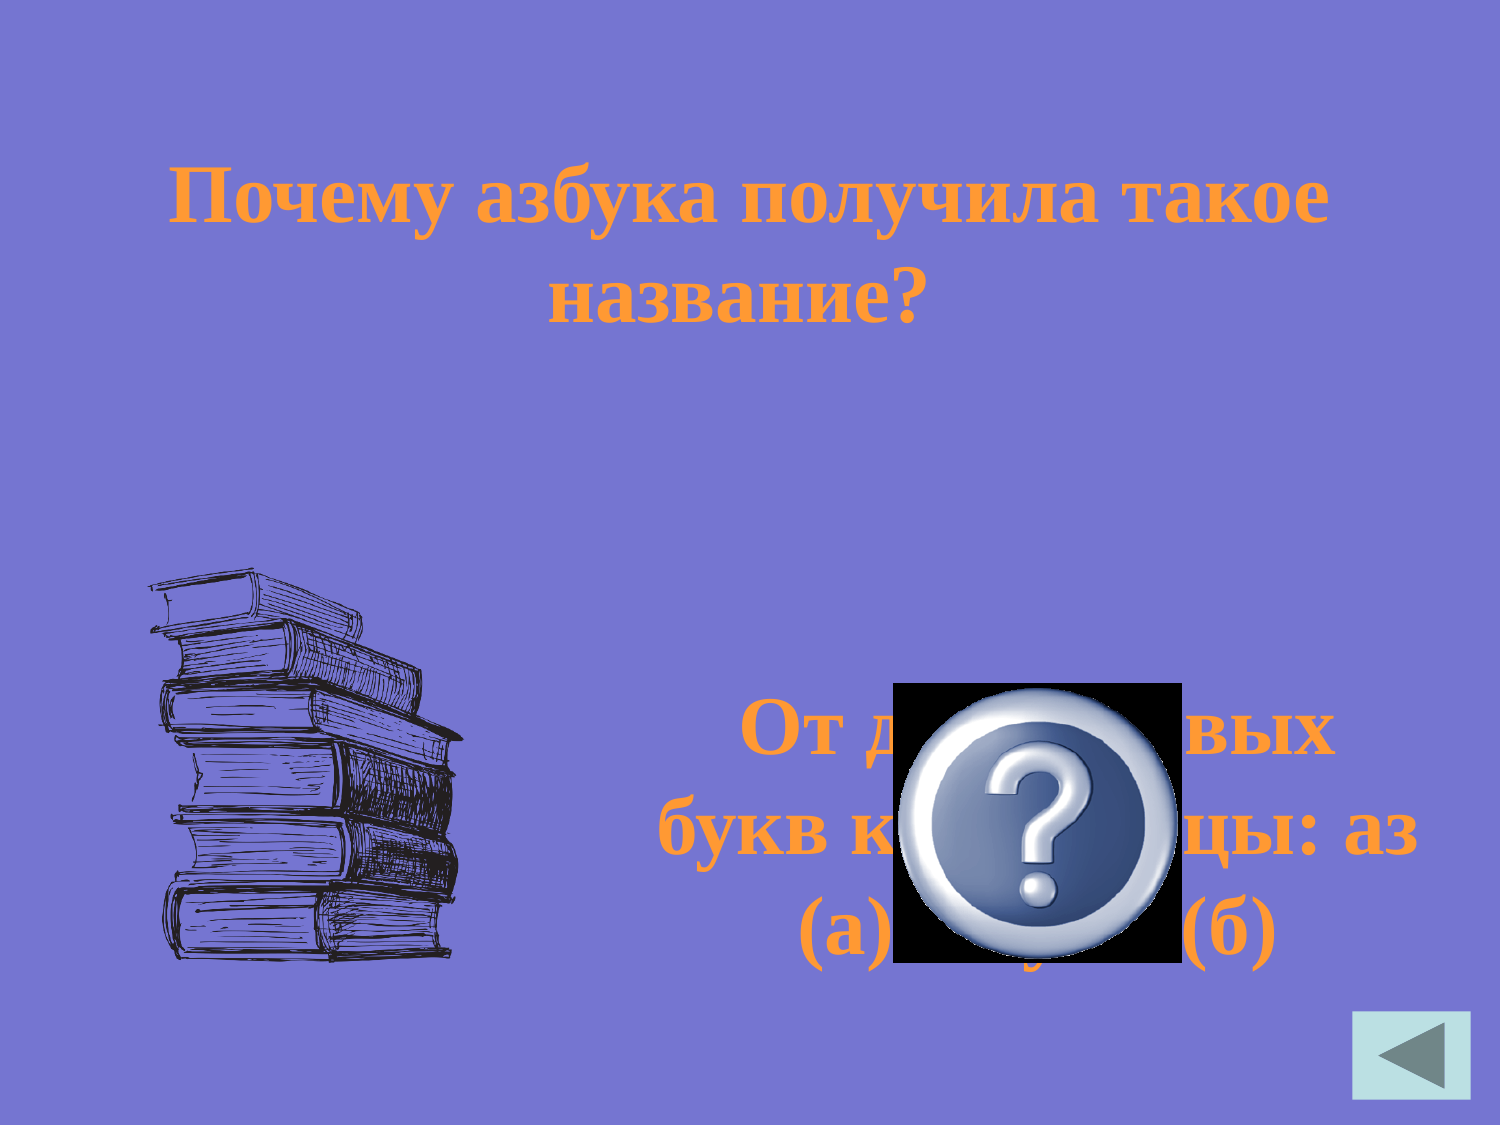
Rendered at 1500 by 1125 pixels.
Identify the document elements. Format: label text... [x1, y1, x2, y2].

picture [893, 683, 1183, 963]
text_box Почему азбука получила такое название? [0, 0, 1500, 838]
text_box [1352, 1011, 1471, 1100]
picture [88, 548, 523, 983]
text_box От двух первых букв кириллицы: аз (а) и буки (б) [633, 663, 1443, 979]
